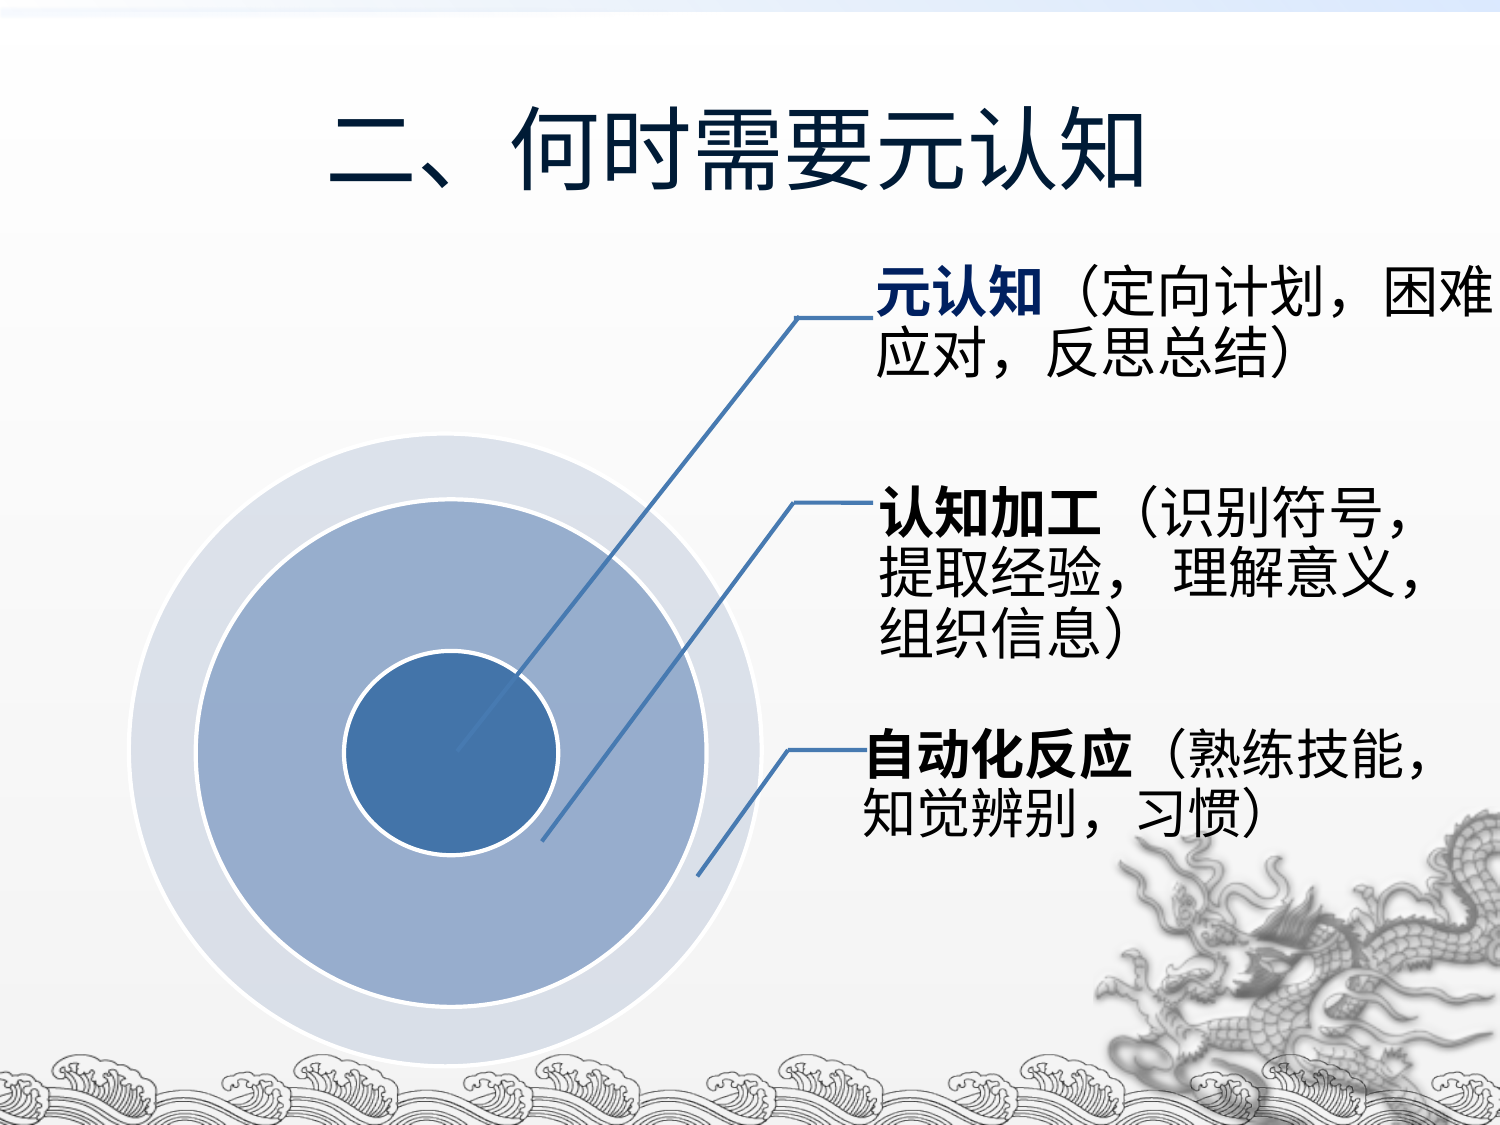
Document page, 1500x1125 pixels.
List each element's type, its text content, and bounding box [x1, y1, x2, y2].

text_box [0, 210, 1500, 1056]
title 二、何时需要元认知 [152, 58, 1325, 210]
